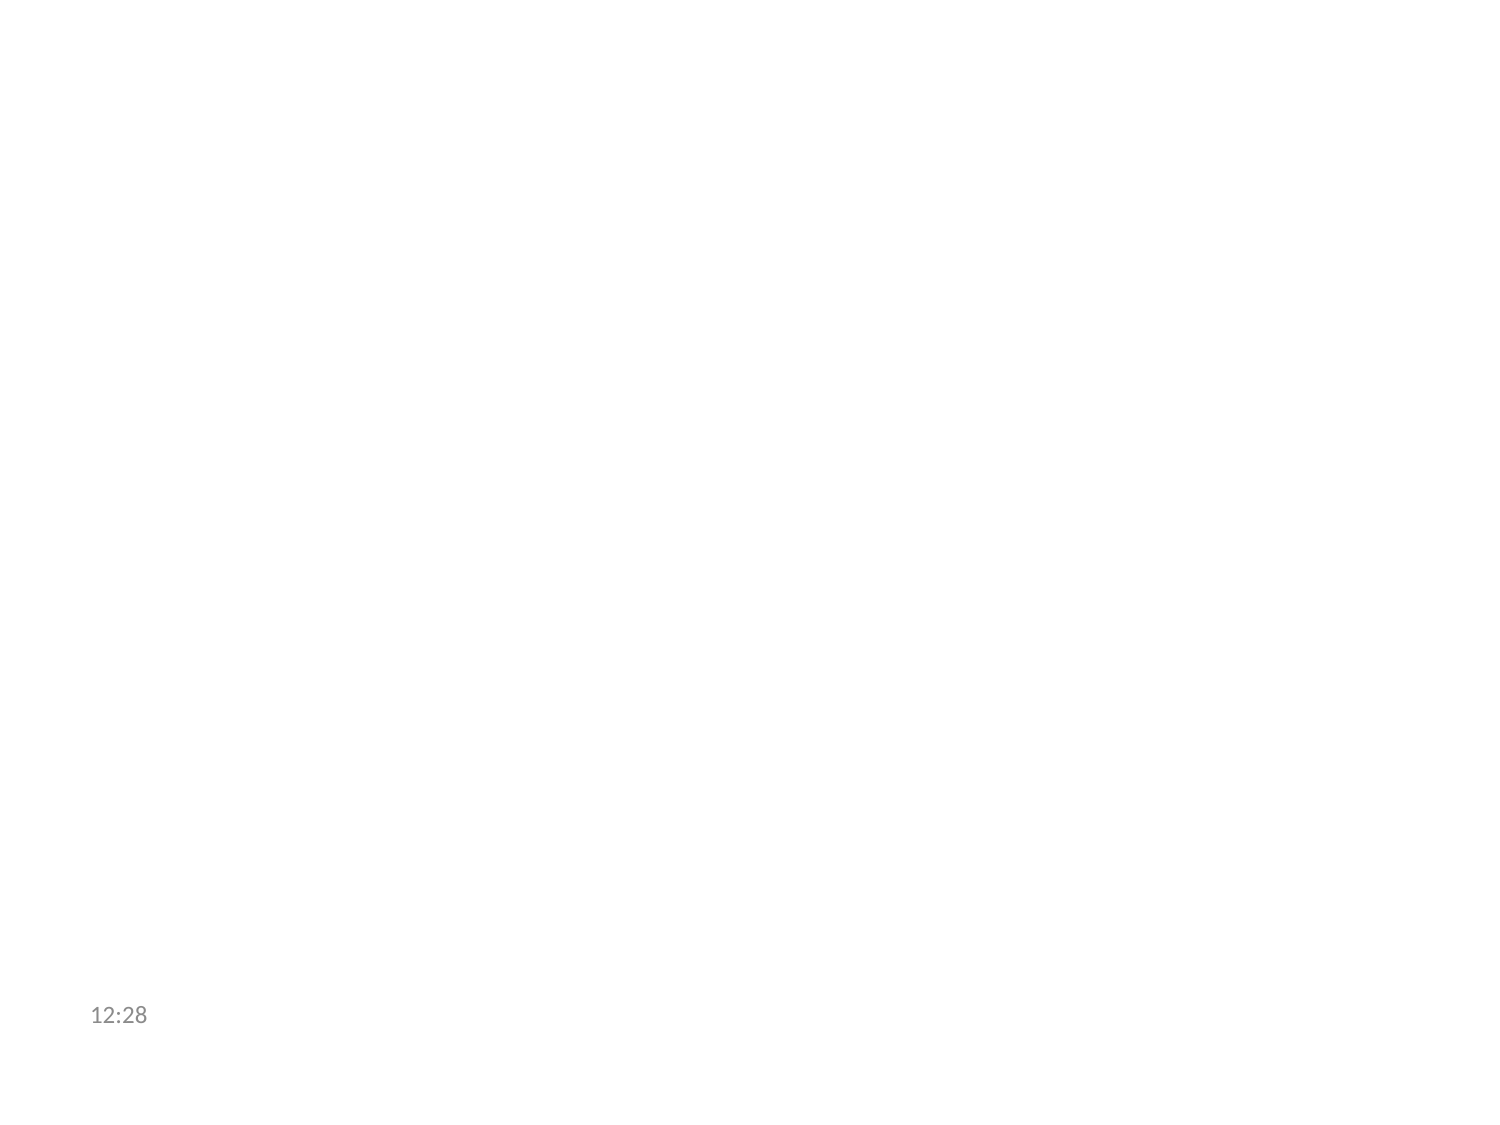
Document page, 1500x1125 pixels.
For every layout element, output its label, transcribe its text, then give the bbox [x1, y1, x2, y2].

text_box 15:35 [75, 983, 425, 1044]
